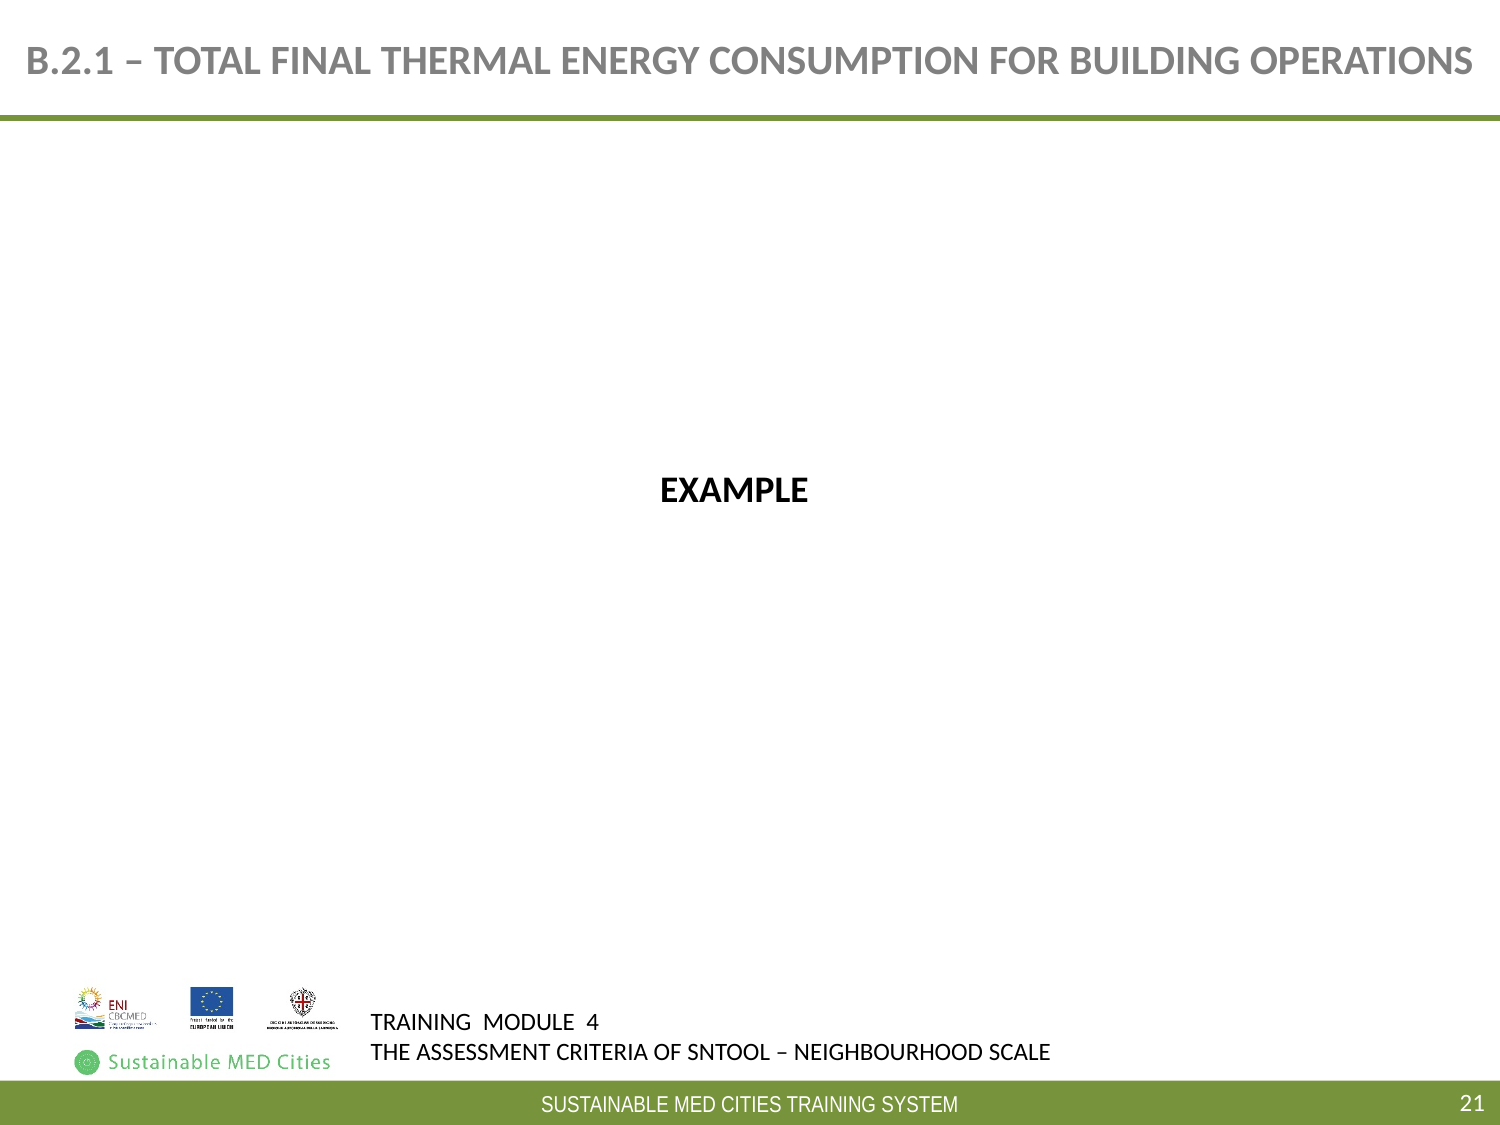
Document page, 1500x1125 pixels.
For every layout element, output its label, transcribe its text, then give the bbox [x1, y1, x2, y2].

list EXAMPLE [43, 262, 1425, 944]
title B.2.1 – TOTAL FINAL THERMAL ENERGY CONSUMPTION FOR BUILDING OPERATIONS [0, 0, 1500, 117]
slide_number 21 [1149, 1078, 1500, 1125]
picture [62, 978, 356, 1080]
